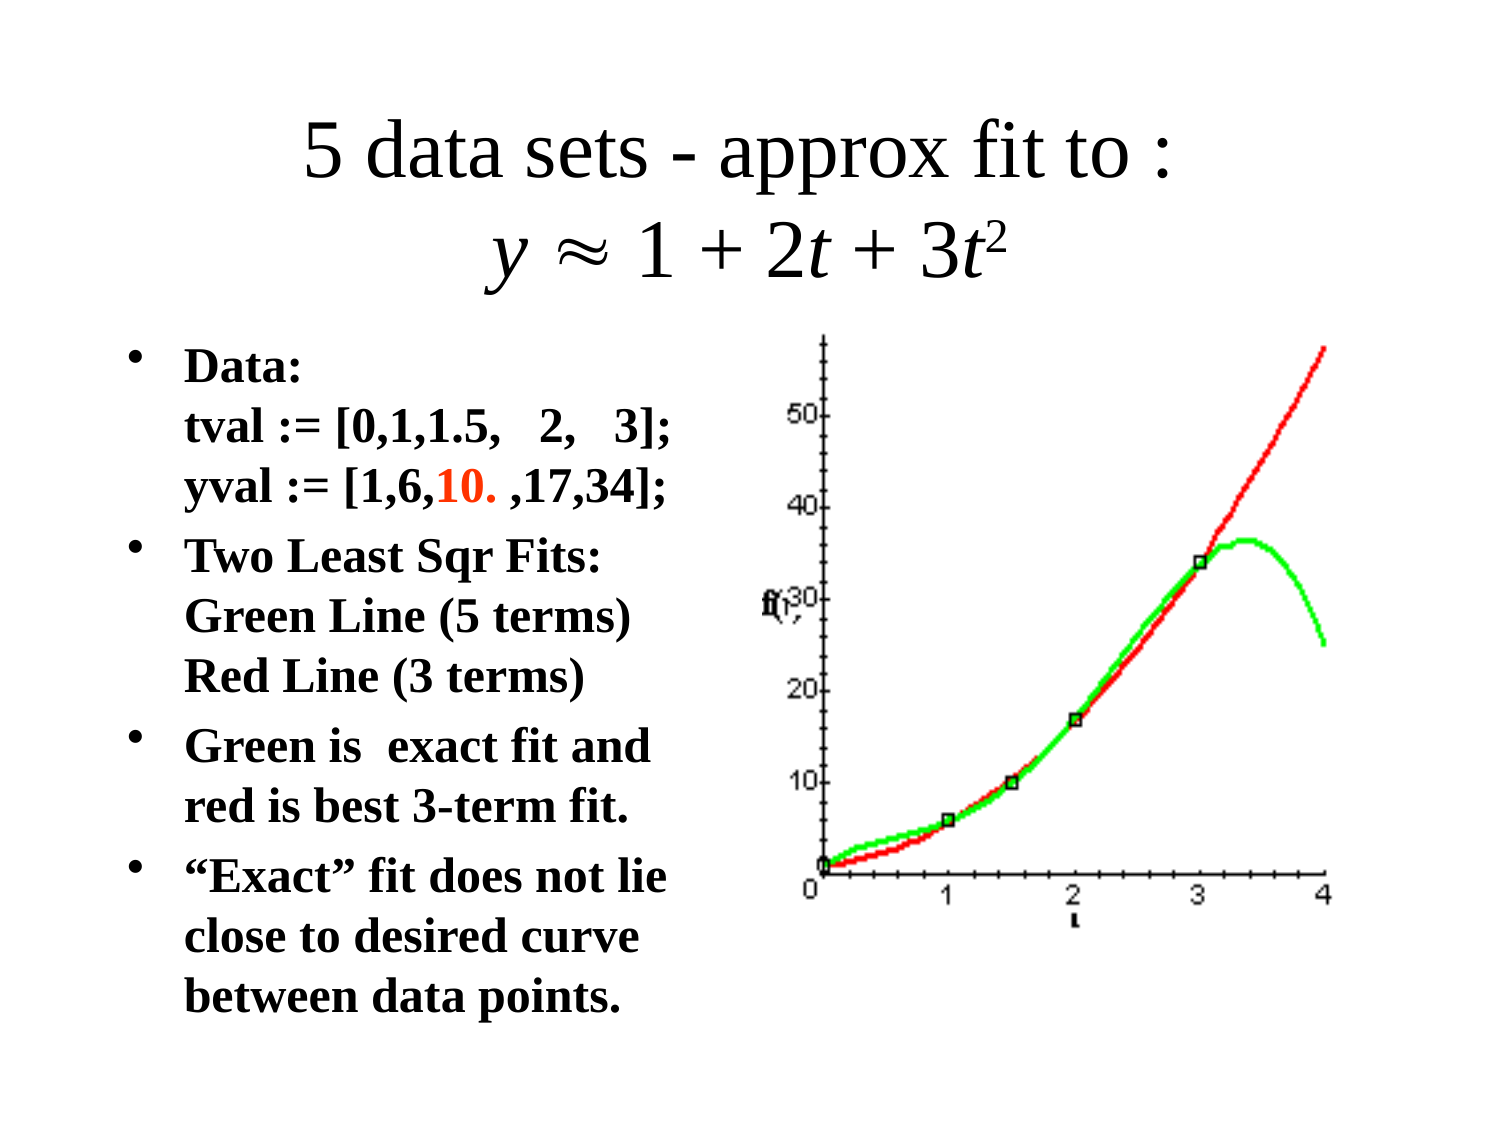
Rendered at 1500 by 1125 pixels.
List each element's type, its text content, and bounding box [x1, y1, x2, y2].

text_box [762, 324, 1388, 1001]
list Data: tval := [0,1,1.5, 2, 3]; yval := [1,6,10. ,17,34]; Two Least Sqr Fits: Green Line (5 terms) Red Line (3 terms) Green is exact fit and red is best 3-term fit. “Exact” fit does not lie close to desired curve between data points. [112, 324, 738, 1026]
title 5 data sets - approx fit to : y  1 + 2t + 3t2 [112, 99, 1388, 288]
